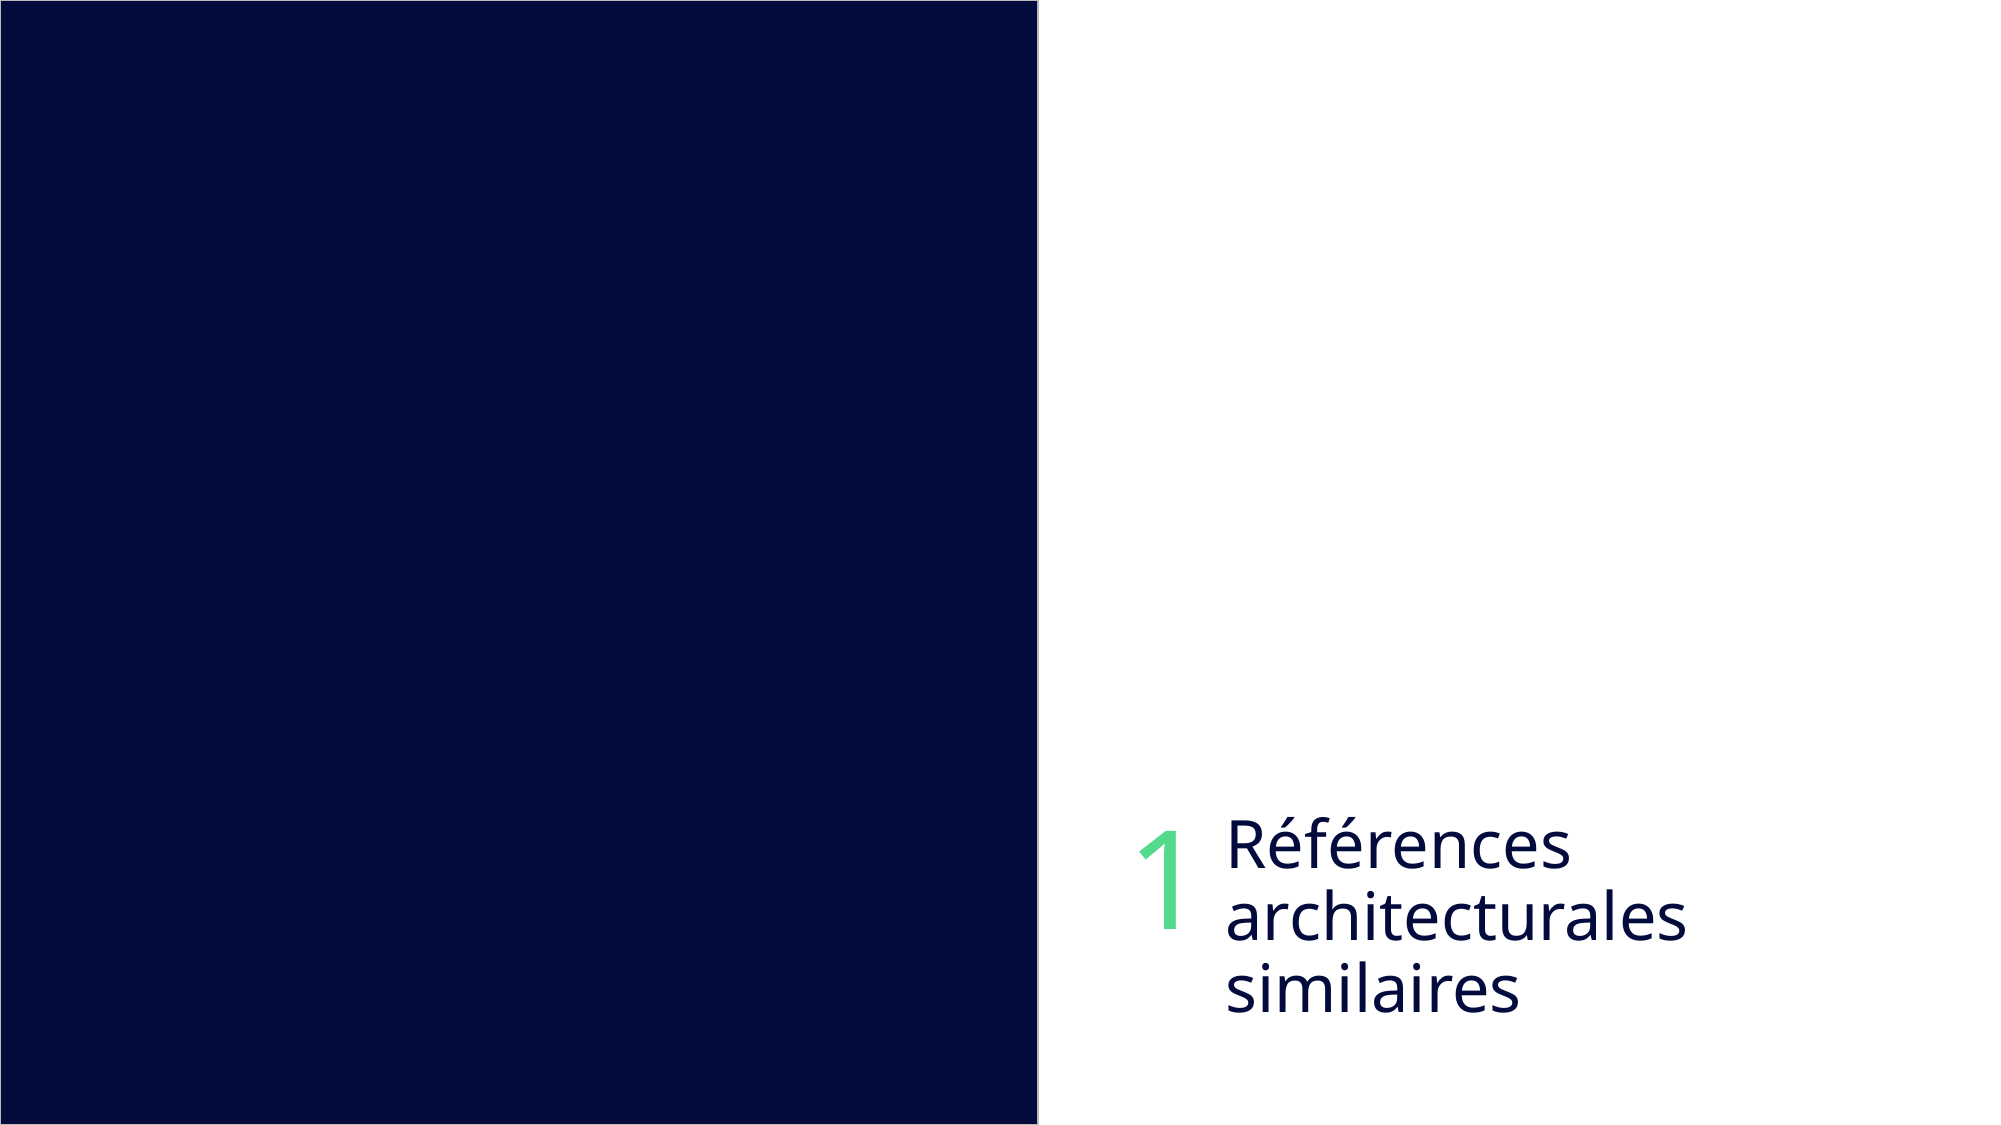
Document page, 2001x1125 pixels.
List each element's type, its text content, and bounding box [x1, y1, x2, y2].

text_box Références architecturales similaires [1210, 803, 2000, 910]
text_box 1 [1112, 803, 1187, 910]
